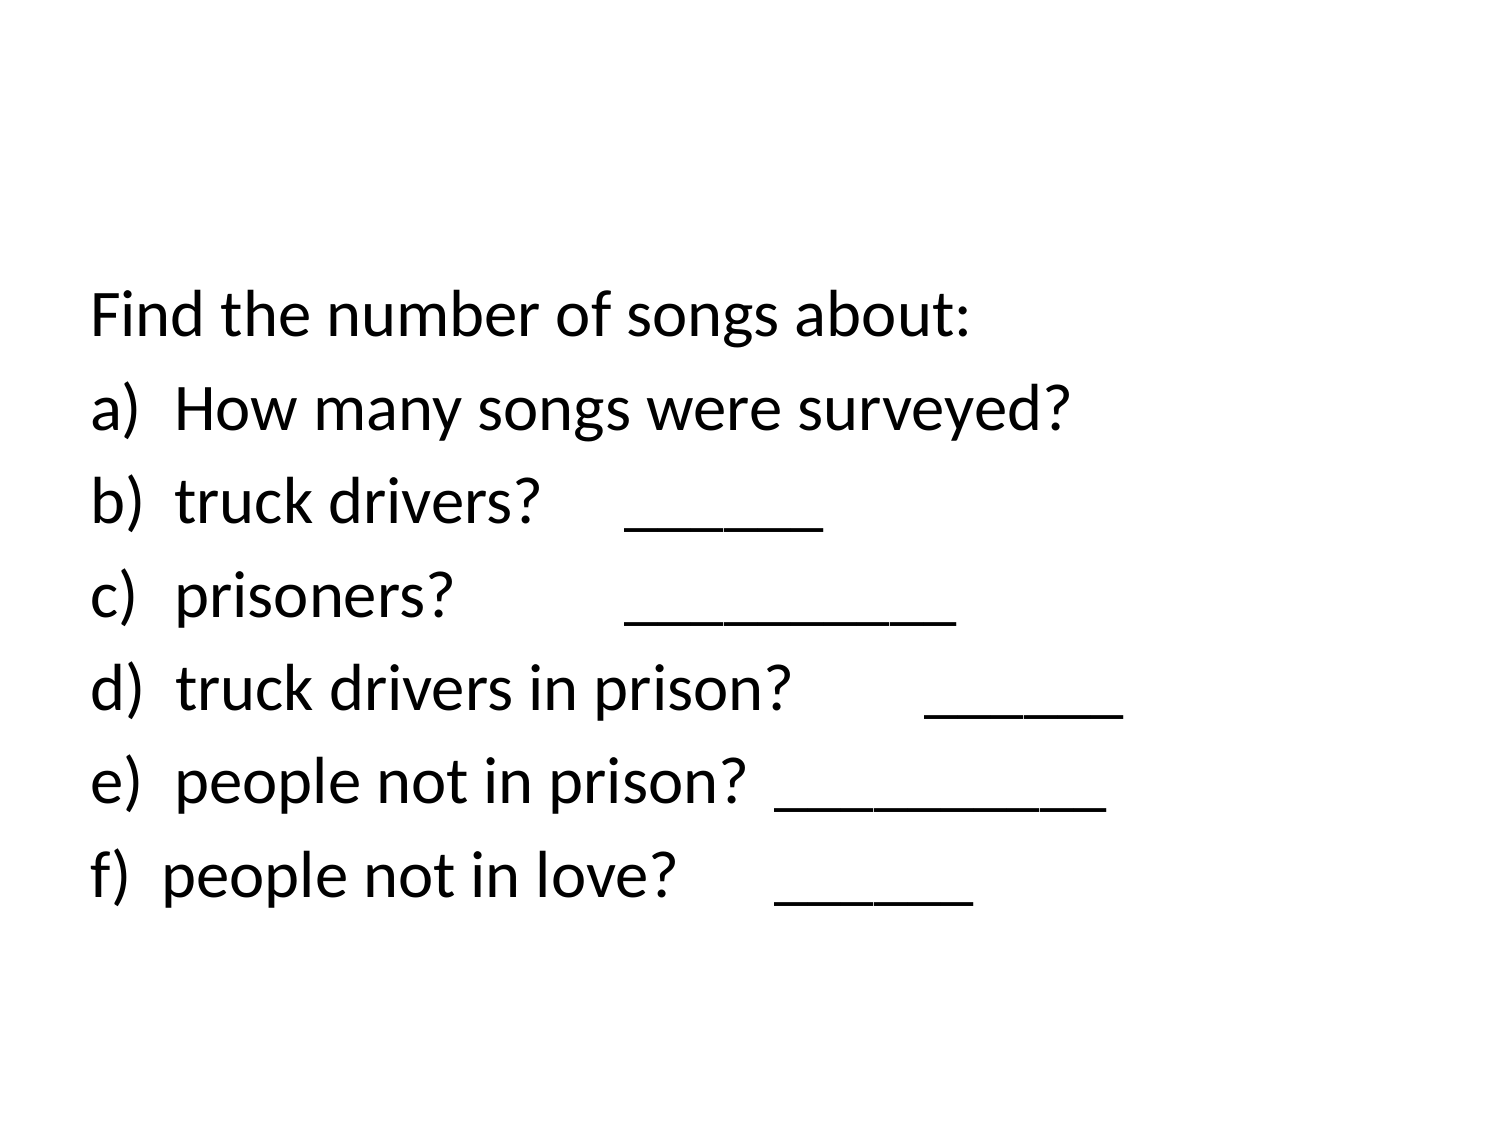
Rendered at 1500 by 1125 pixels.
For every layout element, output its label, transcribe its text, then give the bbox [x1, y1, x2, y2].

list Find the number of songs about: How many songs were surveyed? truck drivers? ______ prisoners? __________ d) truck drivers in prison? ______ people not in prison? __________ f) people not in love? ______ [75, 262, 1425, 1005]
